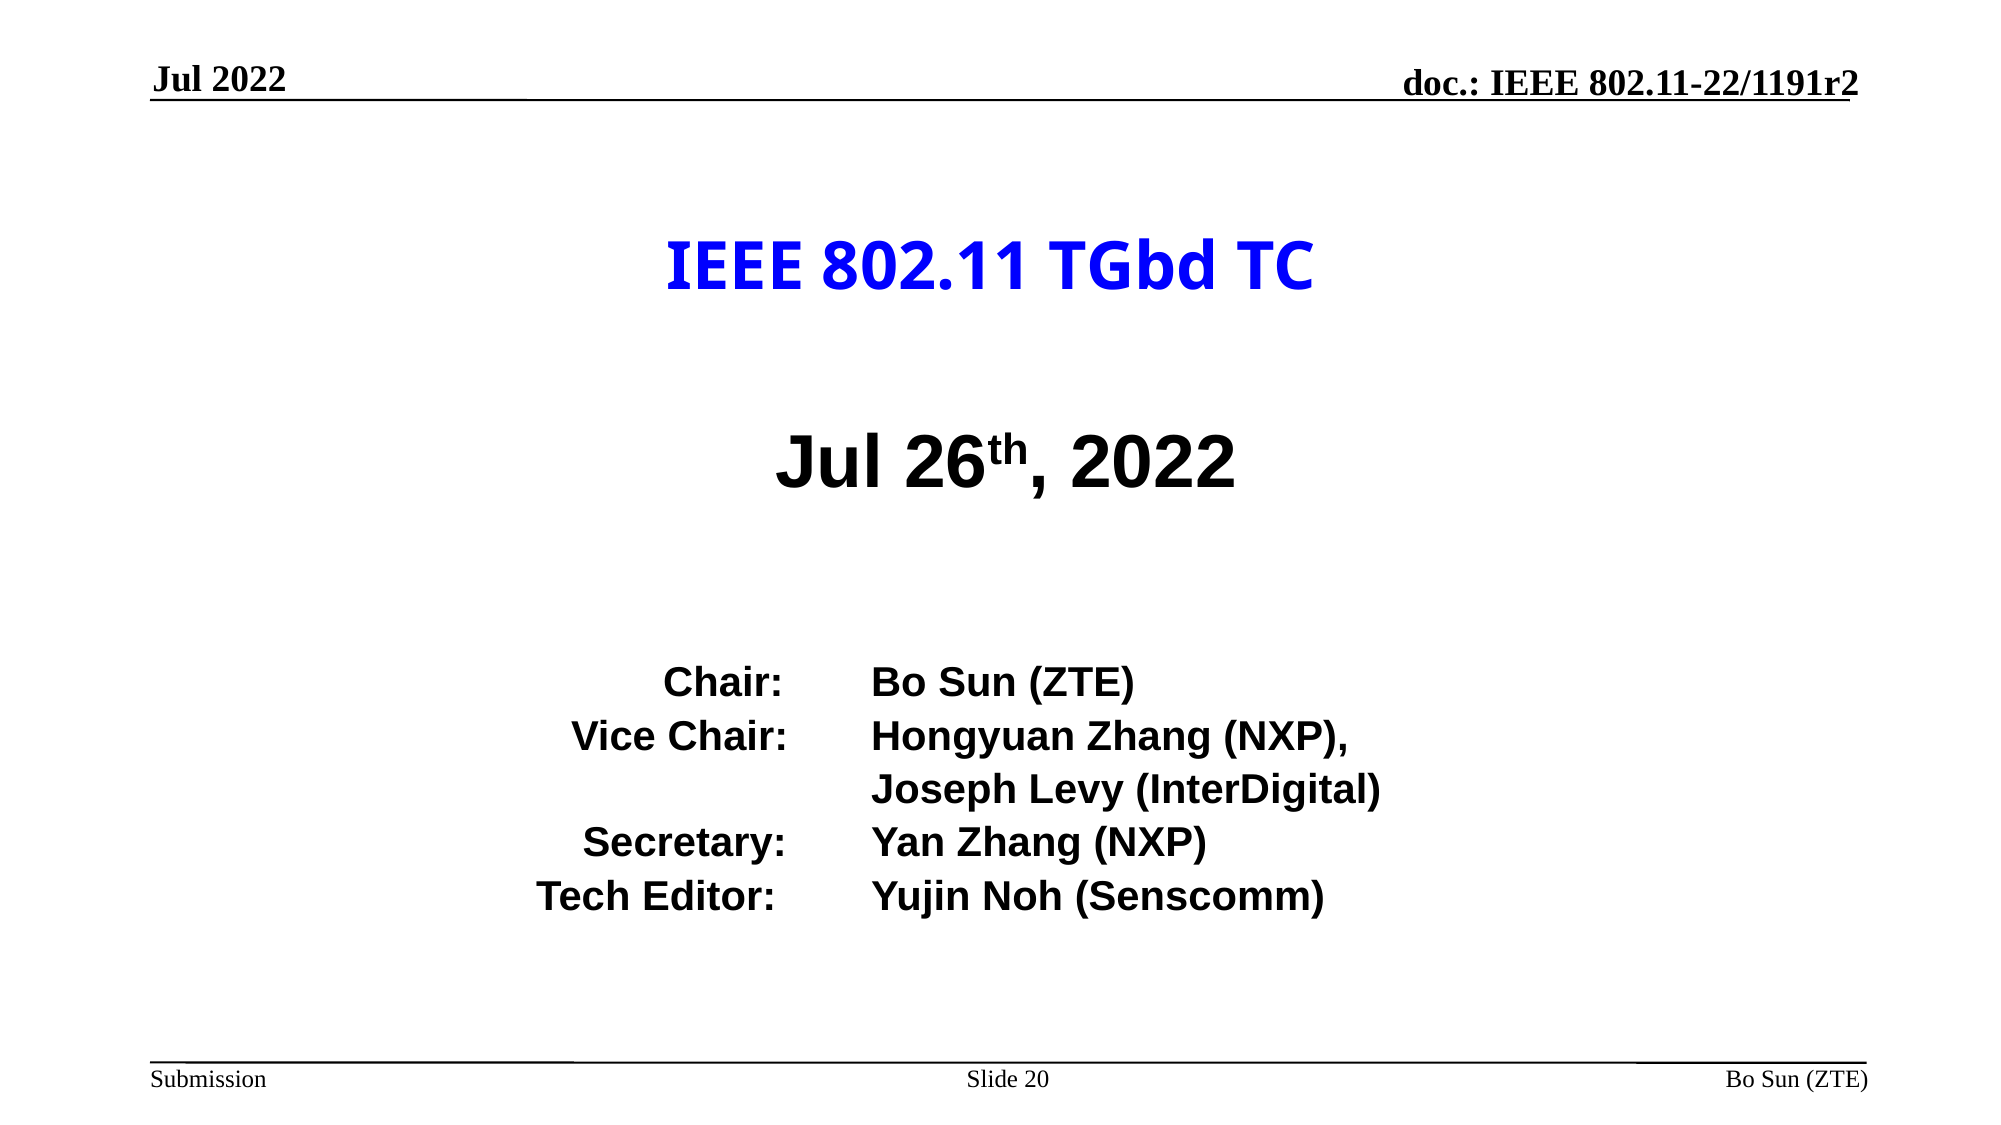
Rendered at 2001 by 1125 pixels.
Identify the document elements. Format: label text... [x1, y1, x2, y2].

slide_number Slide 20 [949, 1061, 1067, 1123]
title IEEE 802.11 TGbd TC [287, 112, 1695, 349]
footer Bo Sun (ZTE) [1171, 1061, 1869, 1093]
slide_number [152, 54, 563, 100]
text_box Jul 26th, 2022 Chair: Bo Sun (ZTE) Vice Chair: Hongyuan Zhang (NXP), Joseph Levy (InterDigital) Secretary: Yan Zhang (NXP) Tech Editor: Yujin Noh (Senscomm) [200, 349, 1813, 1027]
